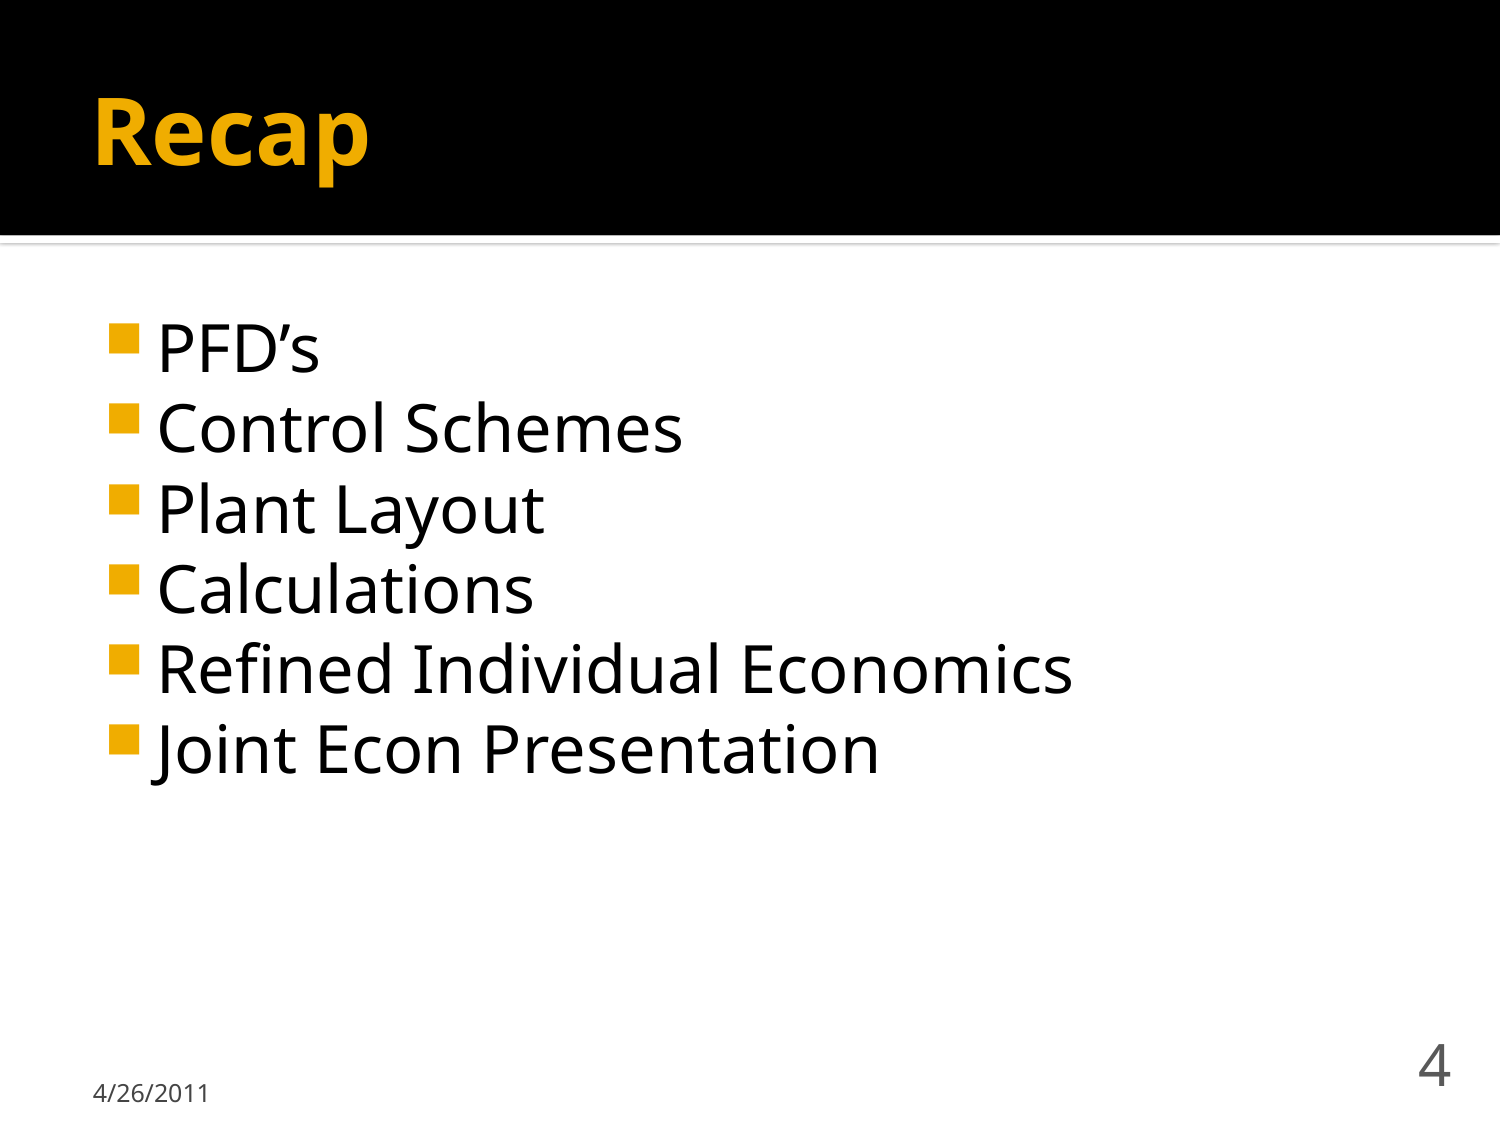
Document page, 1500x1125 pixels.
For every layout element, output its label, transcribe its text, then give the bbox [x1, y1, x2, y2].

list PFD’s Control Schemes Plant Layout Calculations Refined Individual Economics Joint Econ Presentation [75, 291, 1450, 1050]
title Recap [75, 25, 1425, 231]
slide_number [75, 1062, 425, 1108]
slide_number 4 [1345, 1062, 1467, 1108]
